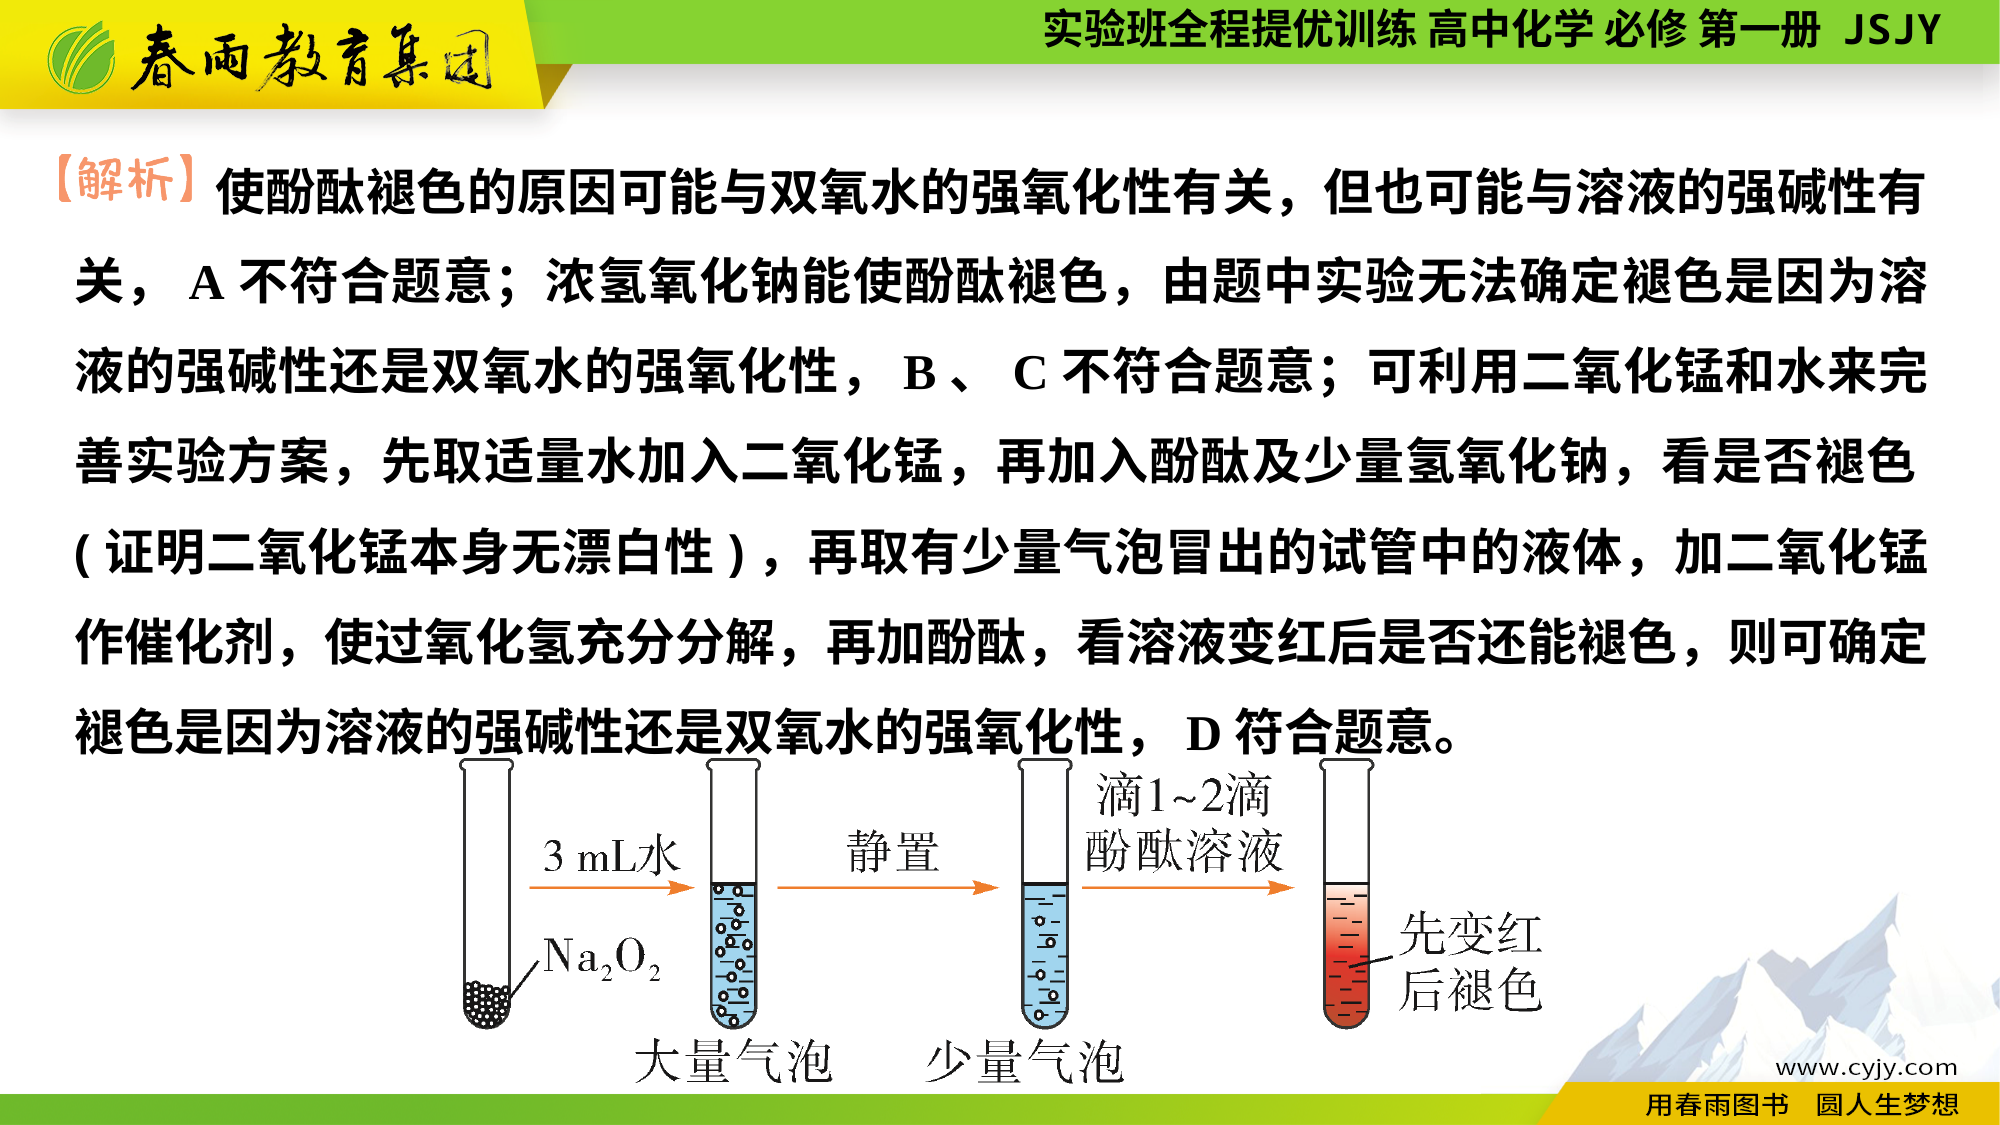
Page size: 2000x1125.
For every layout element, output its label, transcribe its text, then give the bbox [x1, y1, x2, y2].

picture [0, 0, 2000, 1125]
list 使酚酞褪色的原因可能与双氧水的强氧化性有关，但也可能与溶液的强碱性有关，A不符合题意；浓氢氧化钠能使酚酞褪色，由题中实验无法确定褪色是因为溶液的强碱性还是双氧水的强氧化性，B、C不符合题意；可利用二氧化锰和水来完善实验方案，先取适量水加入二氧化锰，再加入酚酞及少量氢氧化钠，看是否褪色(证明二氧化锰本身无漂白性)，再取有少量气泡冒出的试管中的液体，加二氧化锰作催化剂，使过氧化氢充分分解，再加酚酞，看溶液变红后是否还能褪色，则可确定褪色是因为溶液的强碱性还是双氧水的强氧化性，D符合题意。 [59, 122, 1944, 763]
